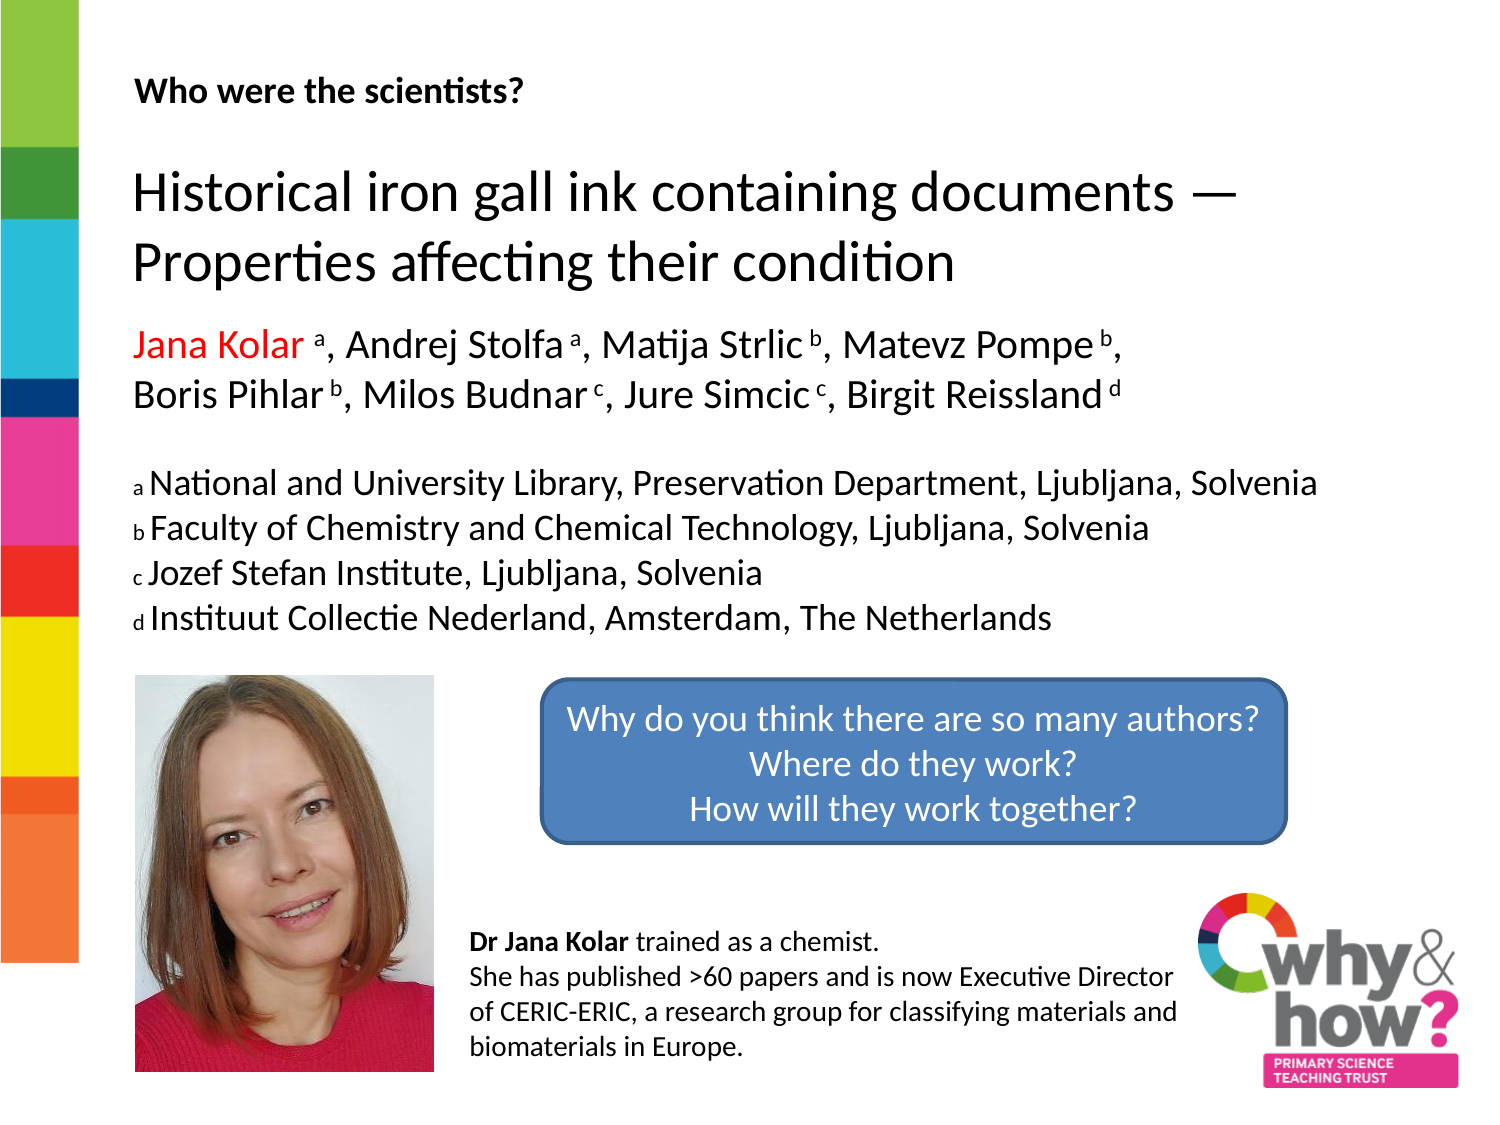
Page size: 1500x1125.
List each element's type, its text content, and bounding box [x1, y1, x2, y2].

text_box a National and University Library, Preservation Department, Ljubljana, Solvenia b Faculty of Chemistry and Chemical Technology, Ljubljana, Solvenia c Jozef Stefan Institute, Ljubljana, Solvenia d Instituut Collectie Nederland, Amsterdam, The Netherlands [118, 450, 1353, 646]
text_box Who were the scientists? [119, 58, 541, 119]
picture [1198, 893, 1459, 1088]
text_box Jana Kolar a, Andrej Stolfa a, Matija Strlic b, Matevz Pompe b, Boris Pihlar b, Milos Budnar c, Jure Simcic c, Birgit Reissland d [118, 309, 1182, 425]
text_box Historical iron gall ink containing documents — Properties affecting their condition [118, 145, 1430, 336]
picture [1, 0, 78, 962]
text_box Why do you think there are so many authors? Where do they work? How will they work together? [539, 677, 1289, 846]
picture [135, 675, 434, 1072]
text_box Dr Jana Kolar trained as a chemist. She has published >60 papers and is now Executive Director of CERIC-ERIC, a research group for classifying materials and biomaterials in Europe. [454, 915, 1199, 1070]
